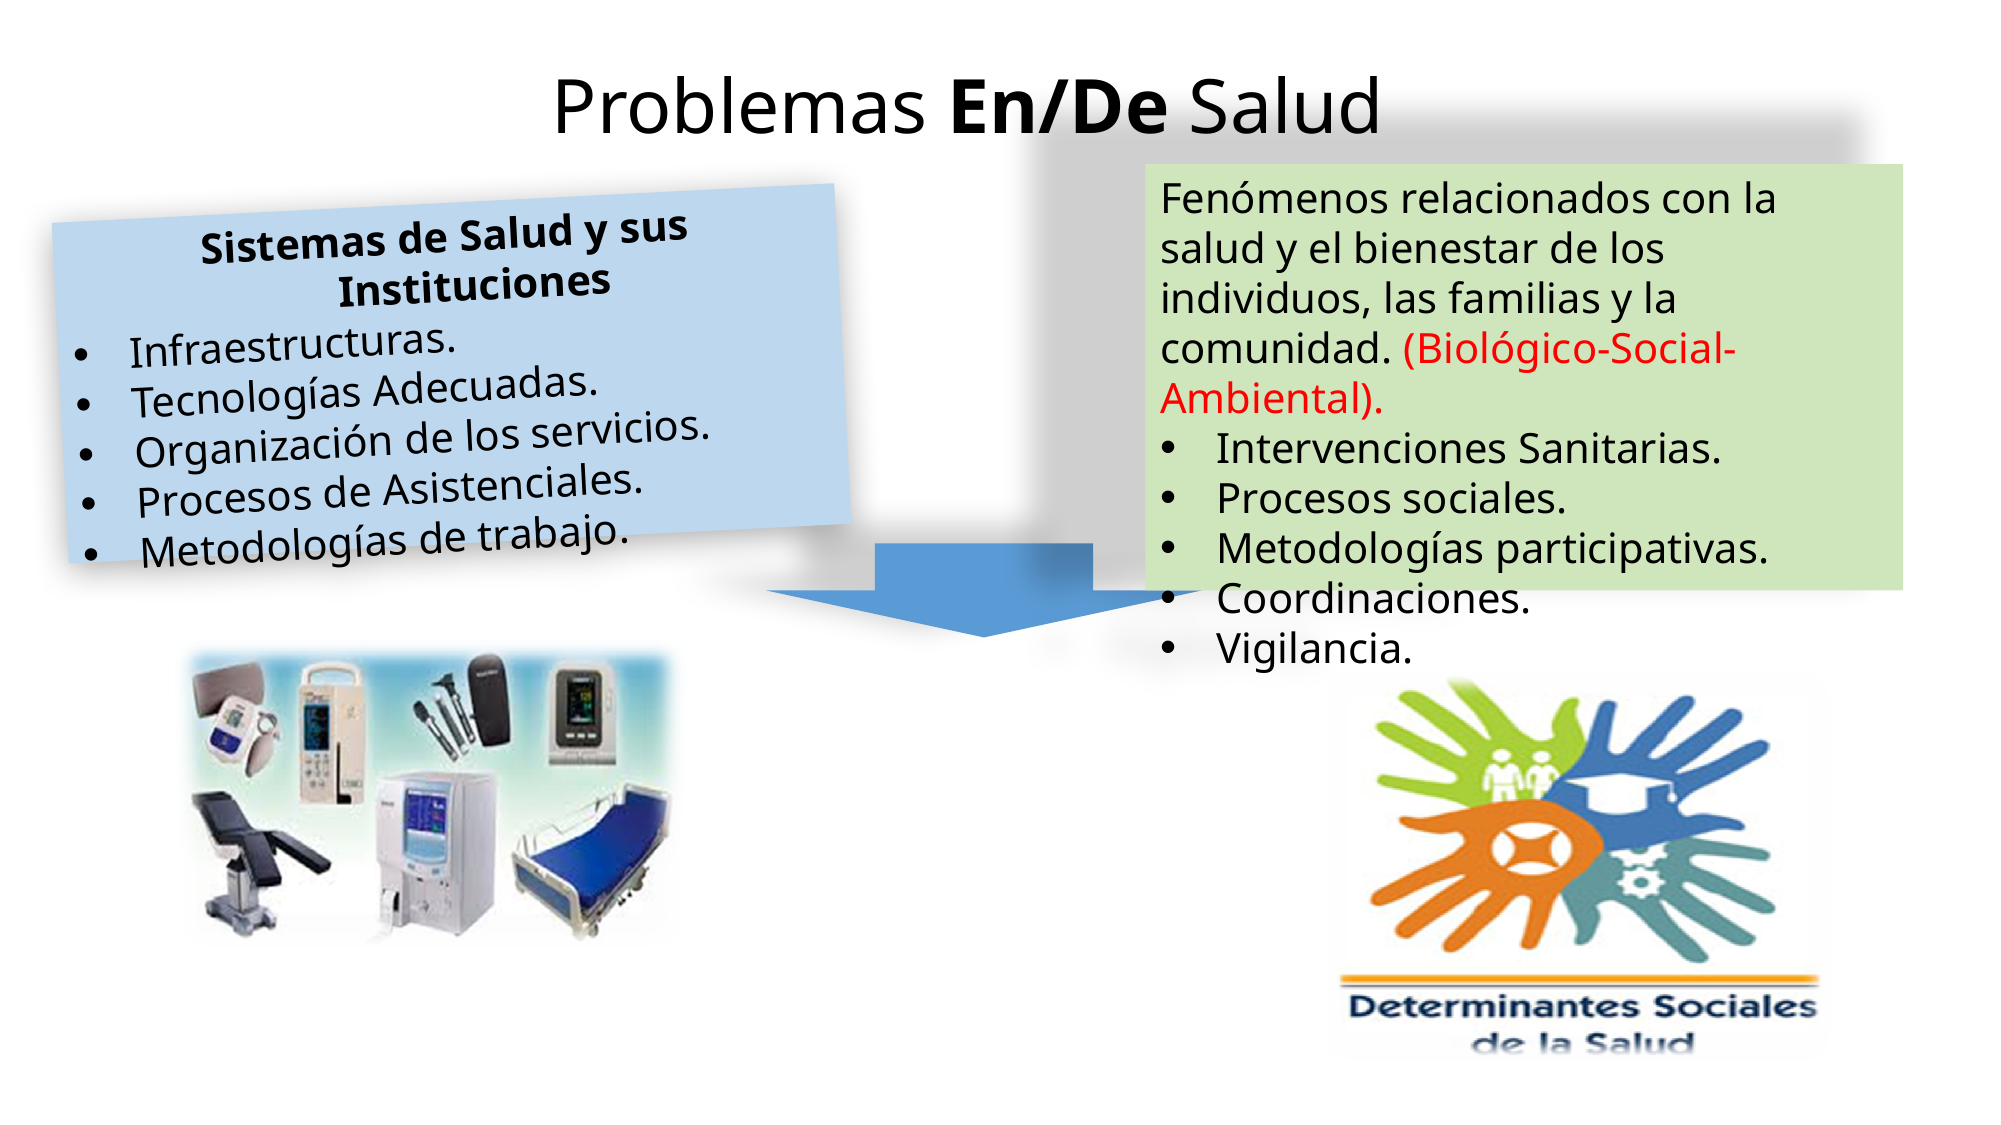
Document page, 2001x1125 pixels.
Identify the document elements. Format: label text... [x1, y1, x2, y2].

text_box [765, 542, 1163, 639]
picture [172, 637, 690, 954]
picture [1319, 663, 1836, 1068]
text_box Problemas En/De Salud [536, 50, 1399, 156]
text_box Sistemas de Salud y sus Instituciones Infraestructuras. Tecnologías Adecuadas. Organización de los servicios. Procesos de Asistenciales. Metodologías de trabajo. [51, 183, 852, 564]
text_box Fenómenos relacionados con la salud y el bienestar de los individuos, las familias y la comunidad. (Biológico-Social-Ambiental). Intervenciones Sanitarias. Procesos sociales. Metodologías participativas. Coordinaciones. Vigilancia. [1145, 164, 1904, 591]
